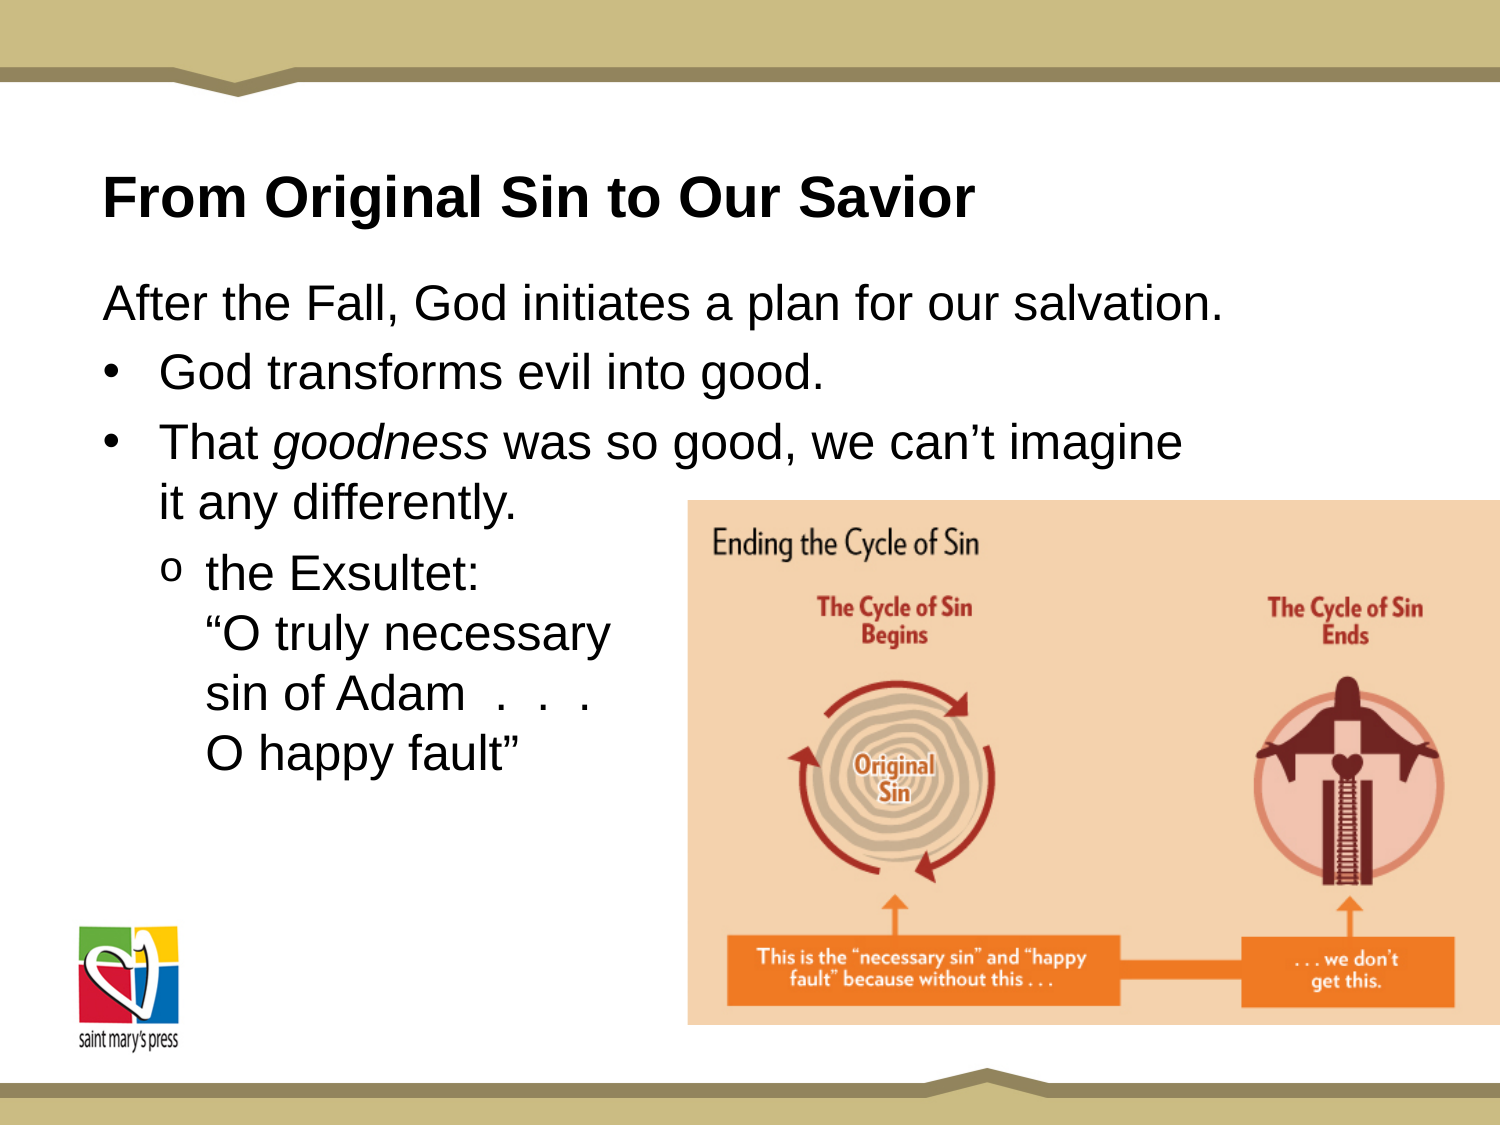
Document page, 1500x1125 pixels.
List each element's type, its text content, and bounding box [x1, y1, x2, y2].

picture [0, 0, 1500, 1125]
title From Original Sin to Our Savior [87, 149, 1438, 238]
list After the Fall, God initiates a plan for our salvation. God transforms evil into good. That goodness was so good, we can’t imagine it any differently. the Exsultet: “O truly necessary sin of Adam . . . O happy fault” [87, 262, 1413, 1088]
